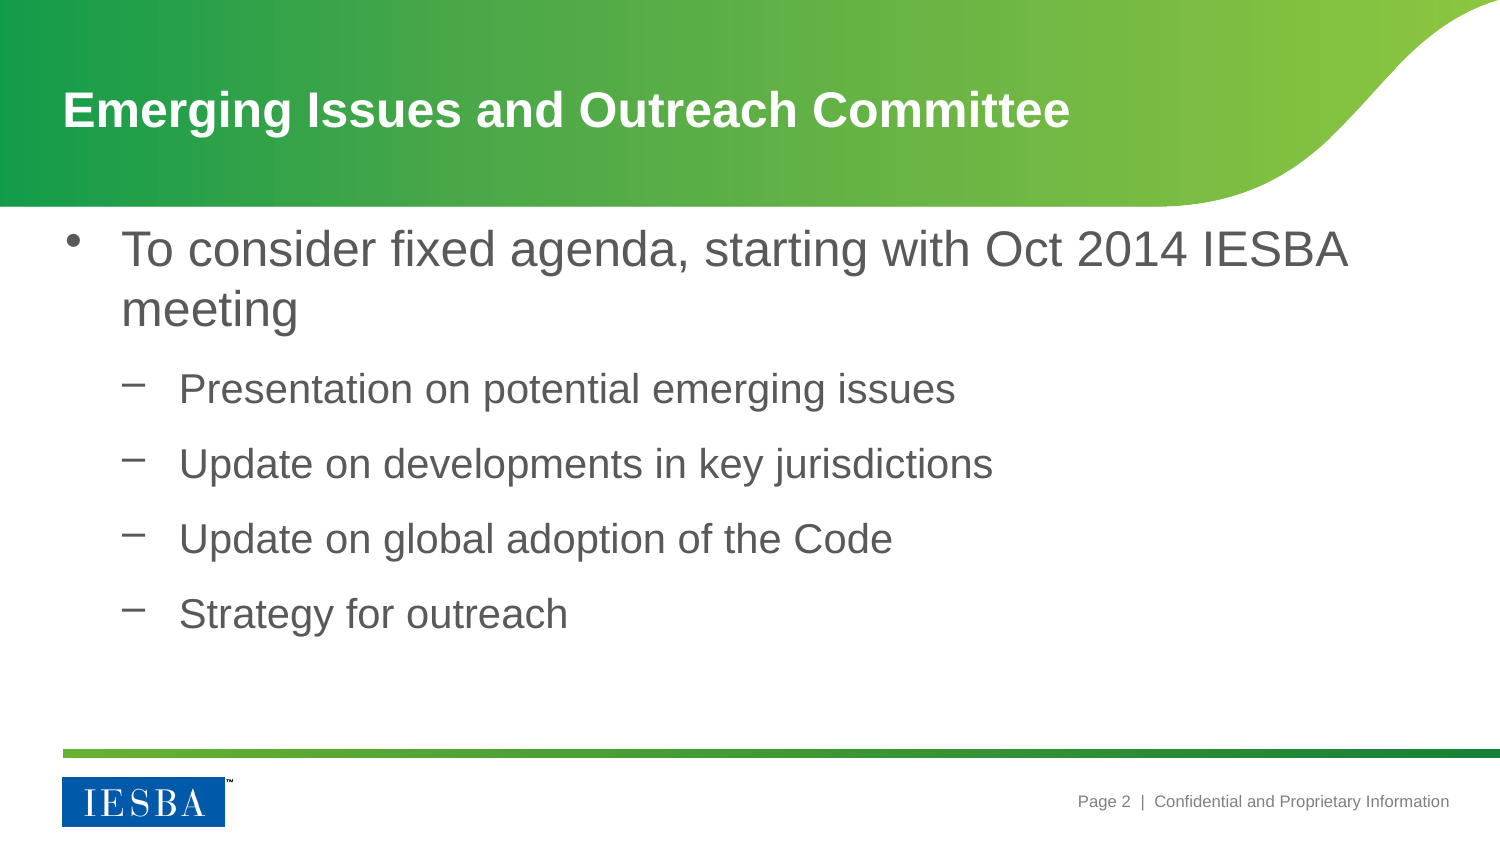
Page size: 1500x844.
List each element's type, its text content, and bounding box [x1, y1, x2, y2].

list To consider fixed agenda, starting with Oct 2014 IESBA meeting Presentation on potential emerging issues Update on developments in key jurisdictions Update on global adoption of the Code Strategy for outreach [50, 209, 1488, 747]
picture [62, 777, 233, 827]
title Emerging Issues and Outreach Committee [62, 75, 1300, 141]
picture [0, 0, 1500, 207]
